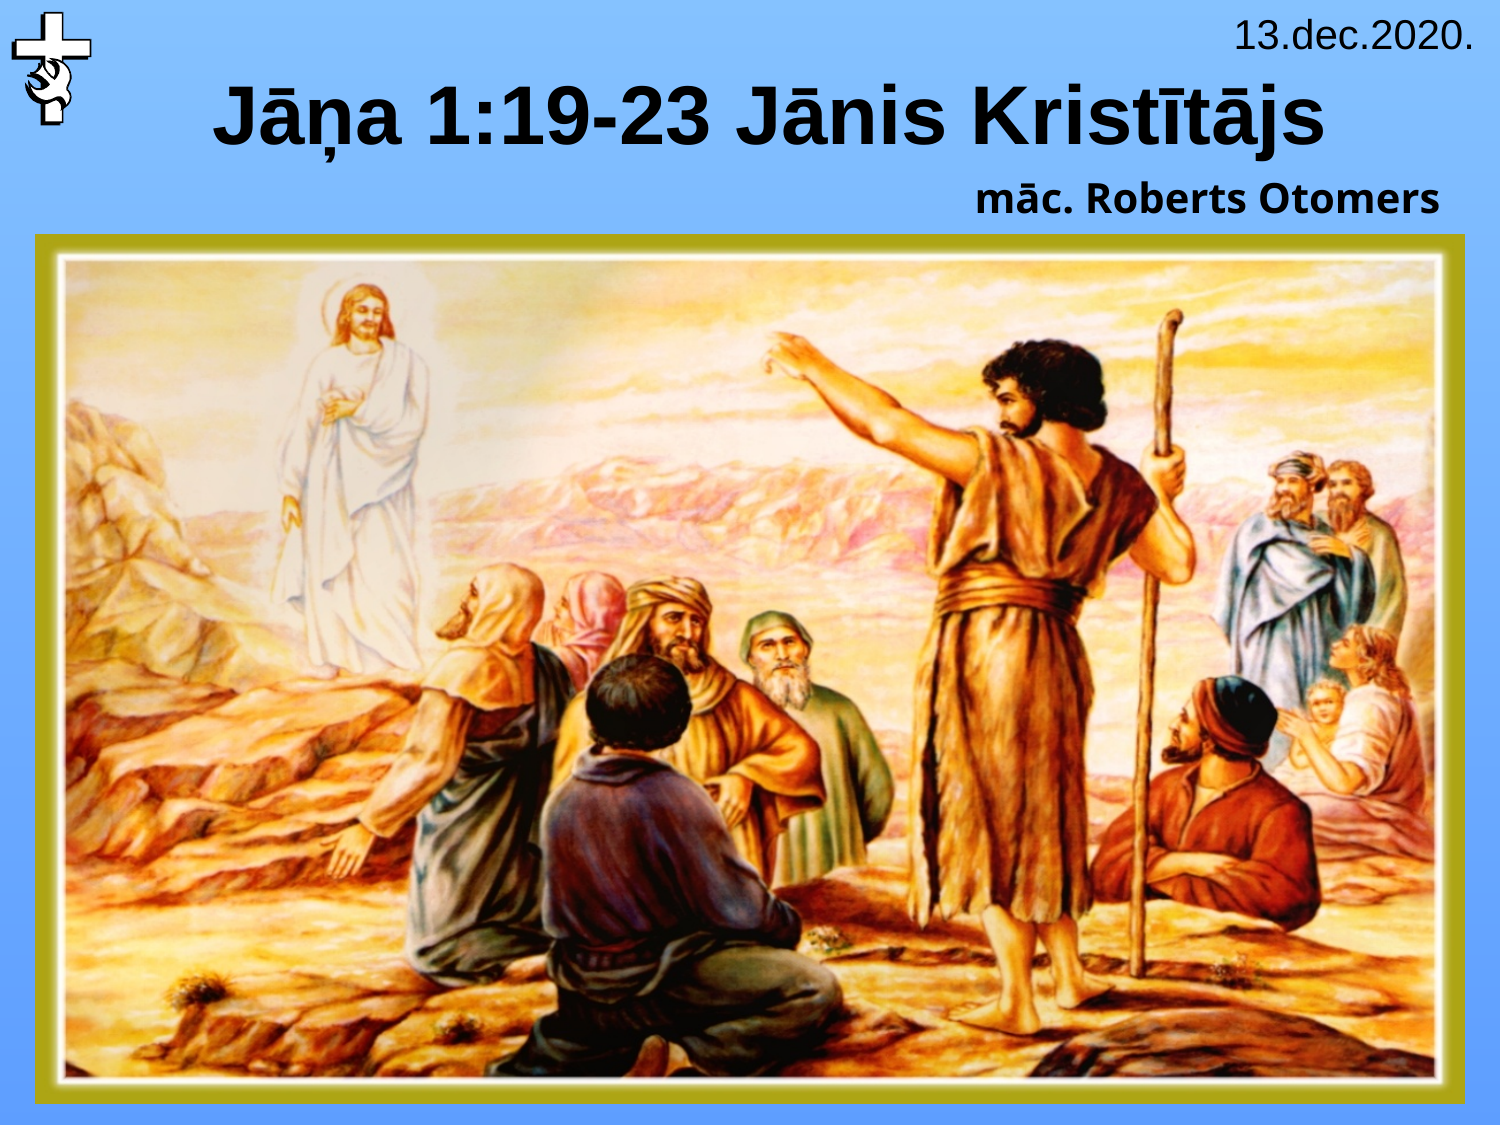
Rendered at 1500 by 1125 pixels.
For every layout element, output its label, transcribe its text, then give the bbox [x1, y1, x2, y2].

picture [34, 234, 1466, 1104]
title Jāņa 1:19-23 Jānis Kristītājs [40, 23, 1500, 200]
picture [11, 11, 92, 126]
text_box 13.dec.2020. [1218, 0, 1500, 65]
text_box māc. Roberts Otomers [915, 164, 1500, 229]
